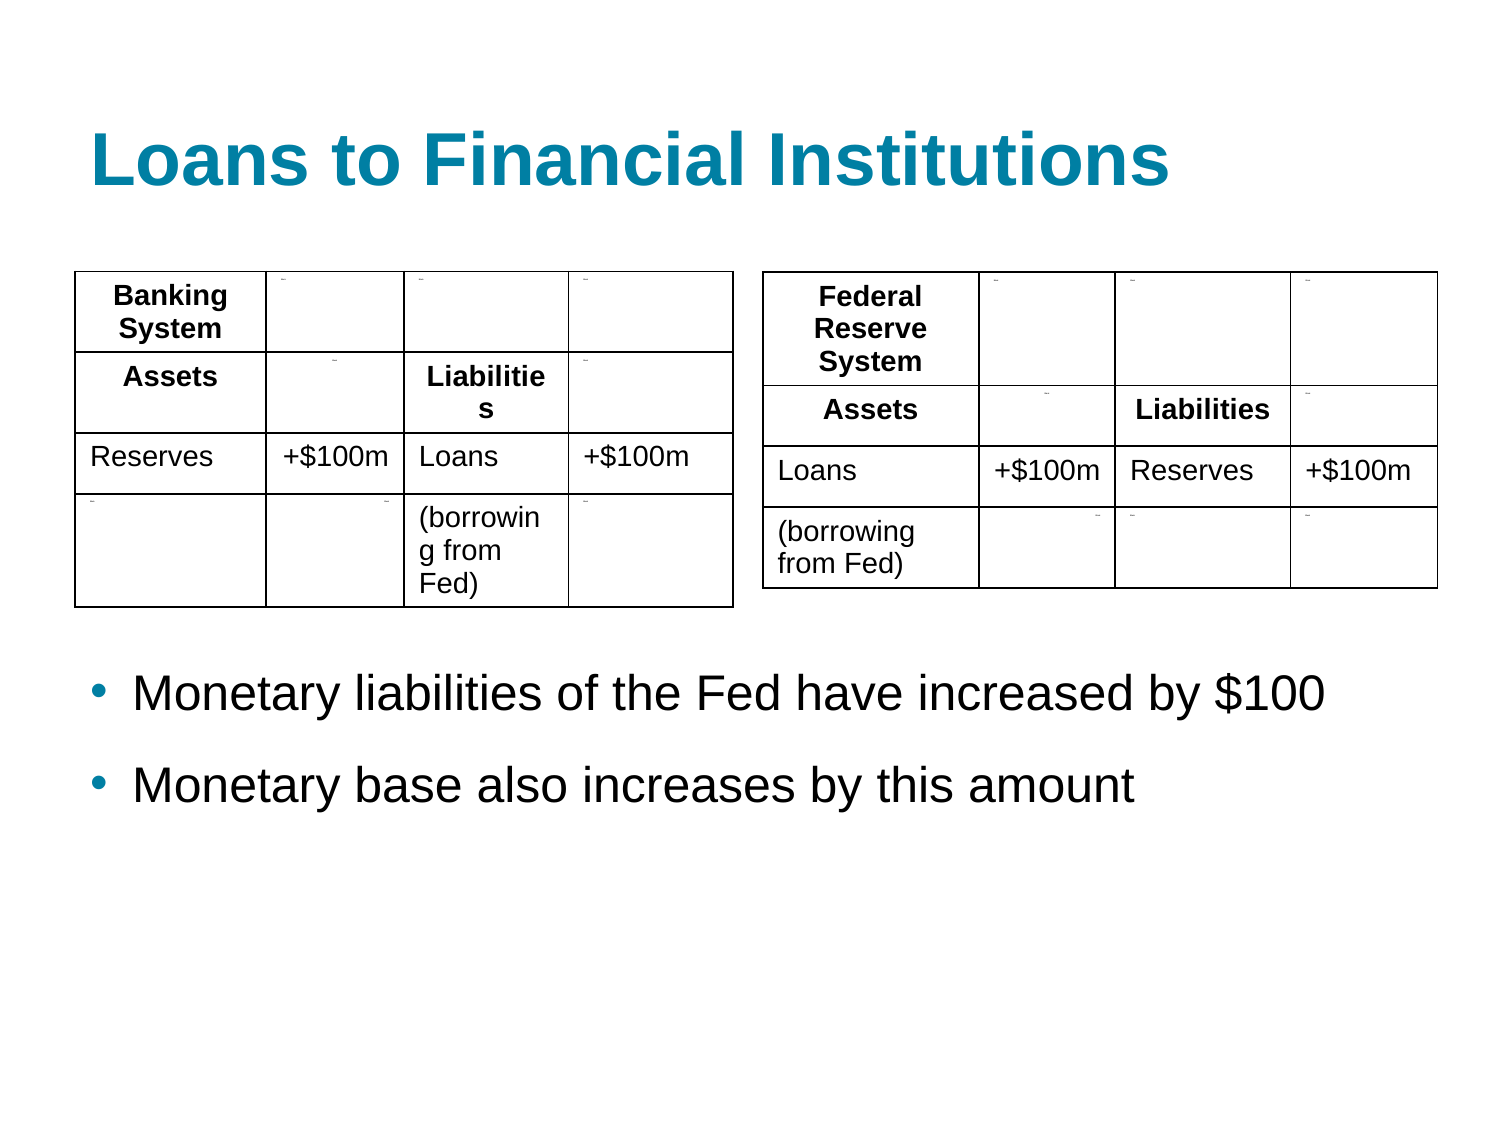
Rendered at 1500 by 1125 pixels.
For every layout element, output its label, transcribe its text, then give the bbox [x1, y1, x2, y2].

table_cell Blank [76, 495, 265, 606]
table_cell Reserves [1116, 447, 1290, 506]
table_header Blank [405, 272, 568, 351]
table_cell +$100m [1291, 447, 1437, 506]
table_cell +$100m [267, 434, 403, 493]
table_header Banking System [76, 272, 265, 351]
table_header Blank [980, 273, 1114, 385]
table_cell Loans [764, 447, 978, 506]
table_cell Liabilities [1116, 386, 1290, 445]
table_header Blank [1116, 273, 1290, 385]
table_cell Assets [76, 353, 265, 432]
table_cell Blank [1116, 508, 1290, 587]
table_cell Blank [980, 508, 1114, 587]
table_cell +$100m [980, 447, 1114, 506]
table_header Blank [1291, 273, 1437, 385]
table_cell Blank [569, 353, 732, 432]
table_cell +$100m [569, 434, 732, 493]
table_header Federal Reserve System [764, 273, 978, 385]
table_header Blank [569, 272, 732, 351]
table_cell Liabilities [405, 353, 568, 432]
table_cell (borrowing from Fed) [405, 495, 568, 606]
table_cell Blank [267, 495, 403, 606]
title Loans to Financial Institutions [75, 35, 1454, 216]
table_cell Loans [405, 434, 568, 493]
table_header Blank [267, 272, 403, 351]
table_cell Blank [1291, 508, 1437, 587]
table_cell Blank [1291, 386, 1437, 445]
table_cell (borrowing from Fed) [764, 508, 978, 587]
list Monetary liabilities of the Fed have increased by $100 Monetary base also increases by this amount [75, 645, 1425, 908]
table_cell Assets [764, 386, 978, 445]
table_cell Blank [569, 495, 732, 606]
table_cell Blank [267, 353, 403, 432]
table_cell Reserves [76, 434, 265, 493]
table_cell Blank [980, 386, 1114, 445]
